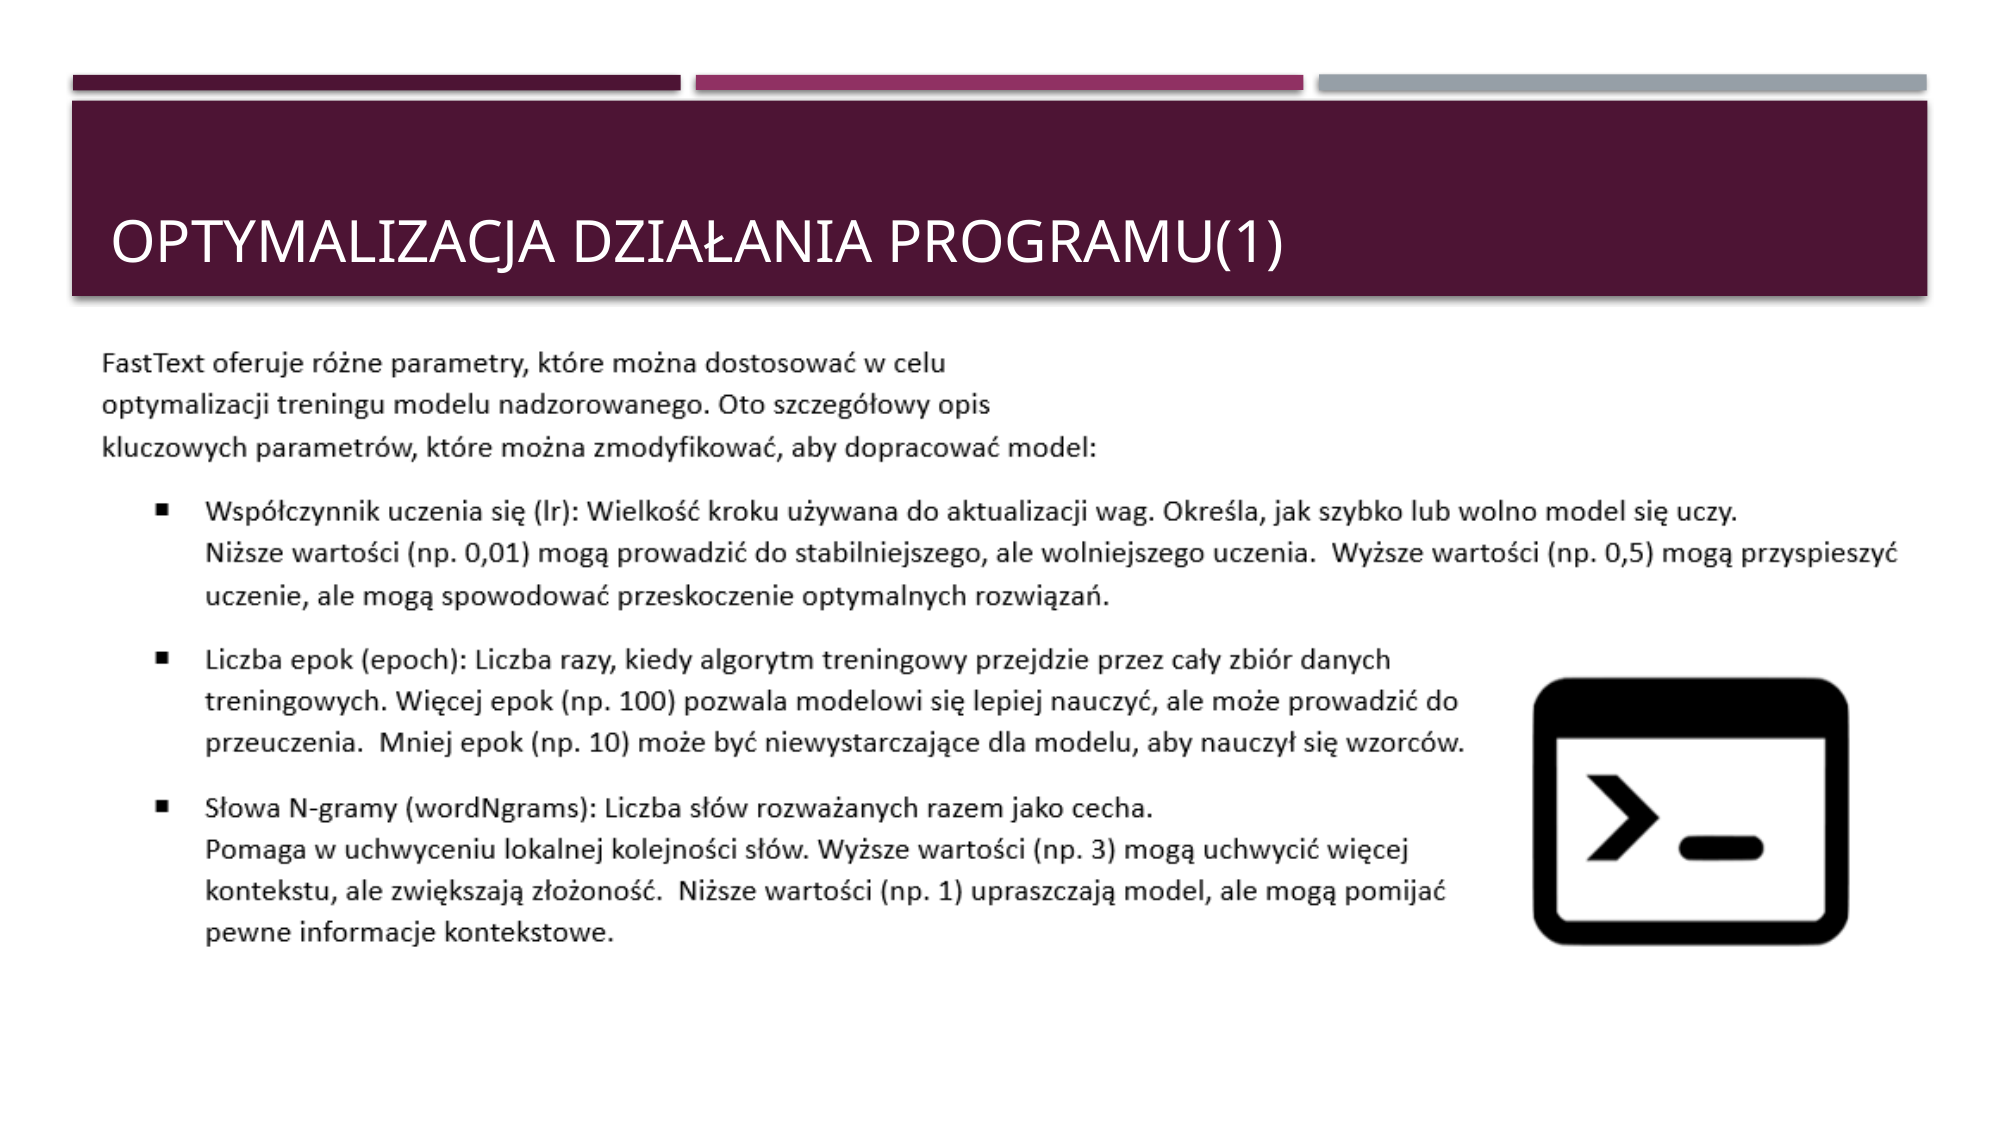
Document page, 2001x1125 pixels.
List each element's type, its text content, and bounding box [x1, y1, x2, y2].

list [94, 344, 1906, 998]
title OPTYMALIZACJA DZIAŁANIA PROGRAMU(1) [95, 115, 1905, 282]
